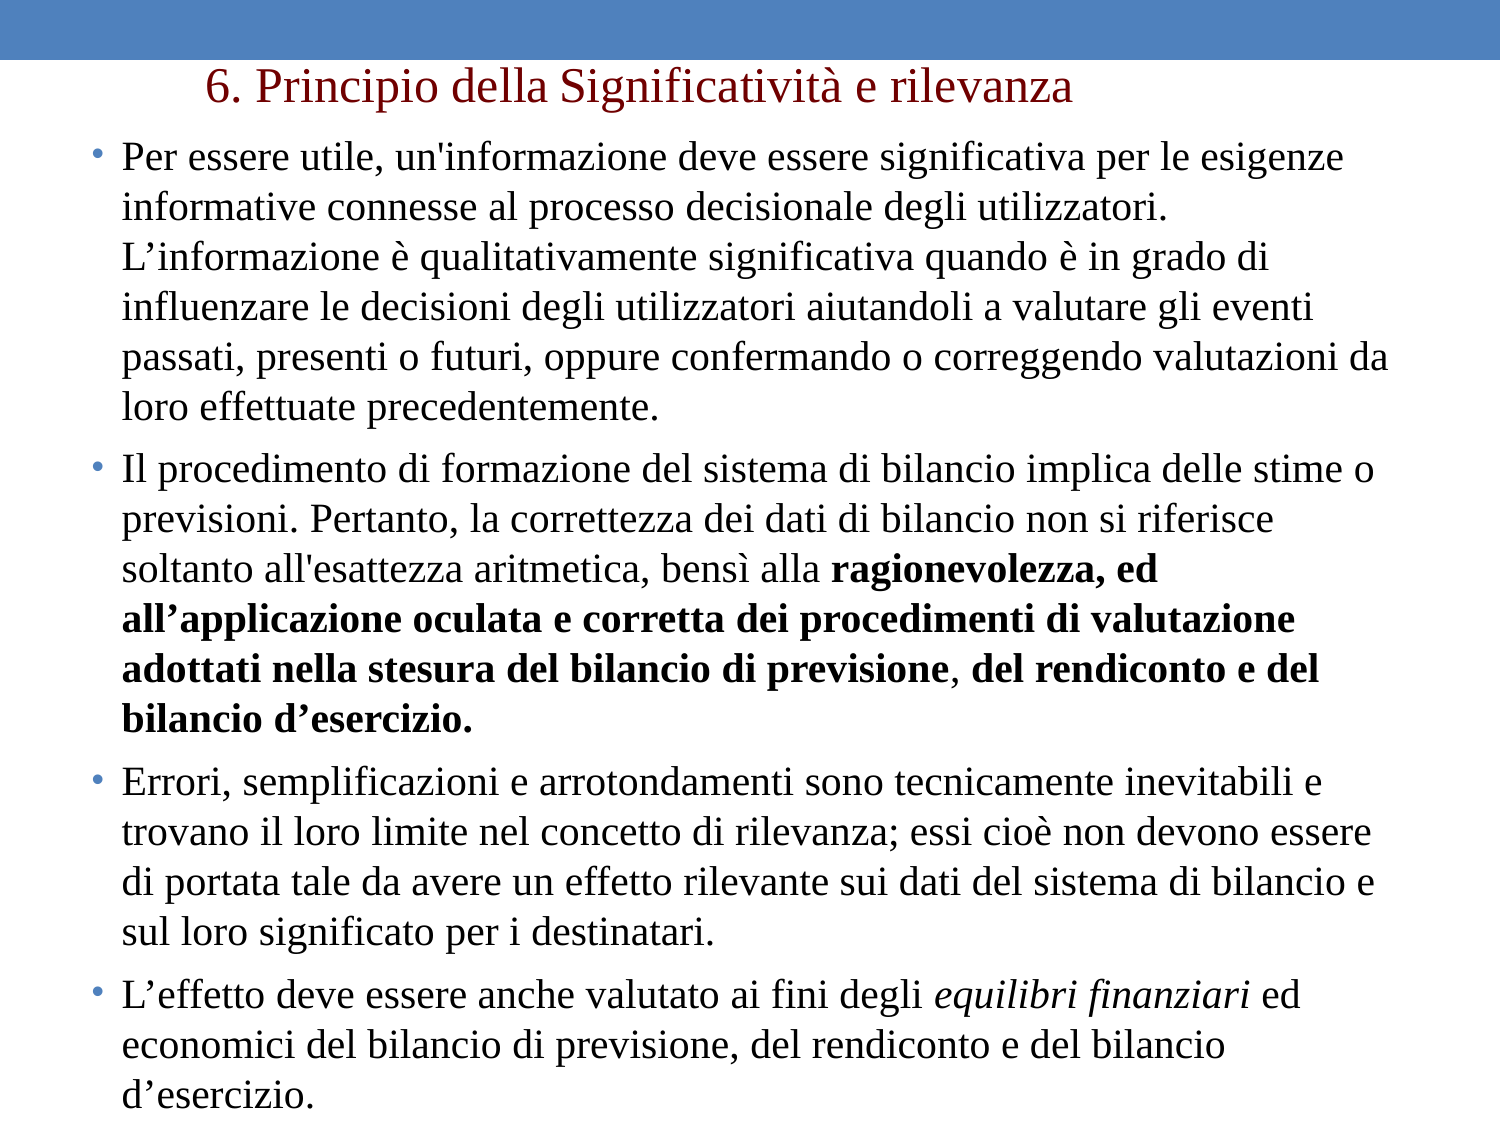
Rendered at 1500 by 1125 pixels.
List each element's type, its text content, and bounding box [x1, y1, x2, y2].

text_box 6. Principio della Significatività e rilevanza [191, 45, 1337, 120]
list Per essere utile, un'informazione deve essere significativa per le esigenze informative connesse al processo decisionale degli utilizzatori. L’informazione è qualitativamente significativa quando è in grado di influenzare le decisioni degli utilizzatori aiutandoli a valutare gli eventi passati, presenti o futuri, oppure confermando o correggendo valutazioni da loro effettuate precedentemente. Il procedimento di formazione del sistema di bilancio implica delle stime o previsioni. Pertanto, la correttezza dei dati di bilancio non si riferisce soltanto all'esattezza aritmetica, bensì alla ragionevolezza, ed all’applicazione oculata e corretta dei procedimenti di valutazione adottati nella stesura del bilancio di previsione, del rendiconto e del bilancio d’esercizio. Errori, semplificazioni e arrotondamenti sono tecnicamente inevitabili e trovano il loro limite nel concetto di rilevanza; essi cioè non devono essere di portata tale da avere un effetto rilevante sui dati del sistema di bilancio e sul loro significato per i destinatari. L’effetto deve essere anche valutato ai fini degli equilibri finanziari ed economici del bilancio di previsione, del rendiconto e del bilancio d’esercizio. [76, 121, 1424, 665]
